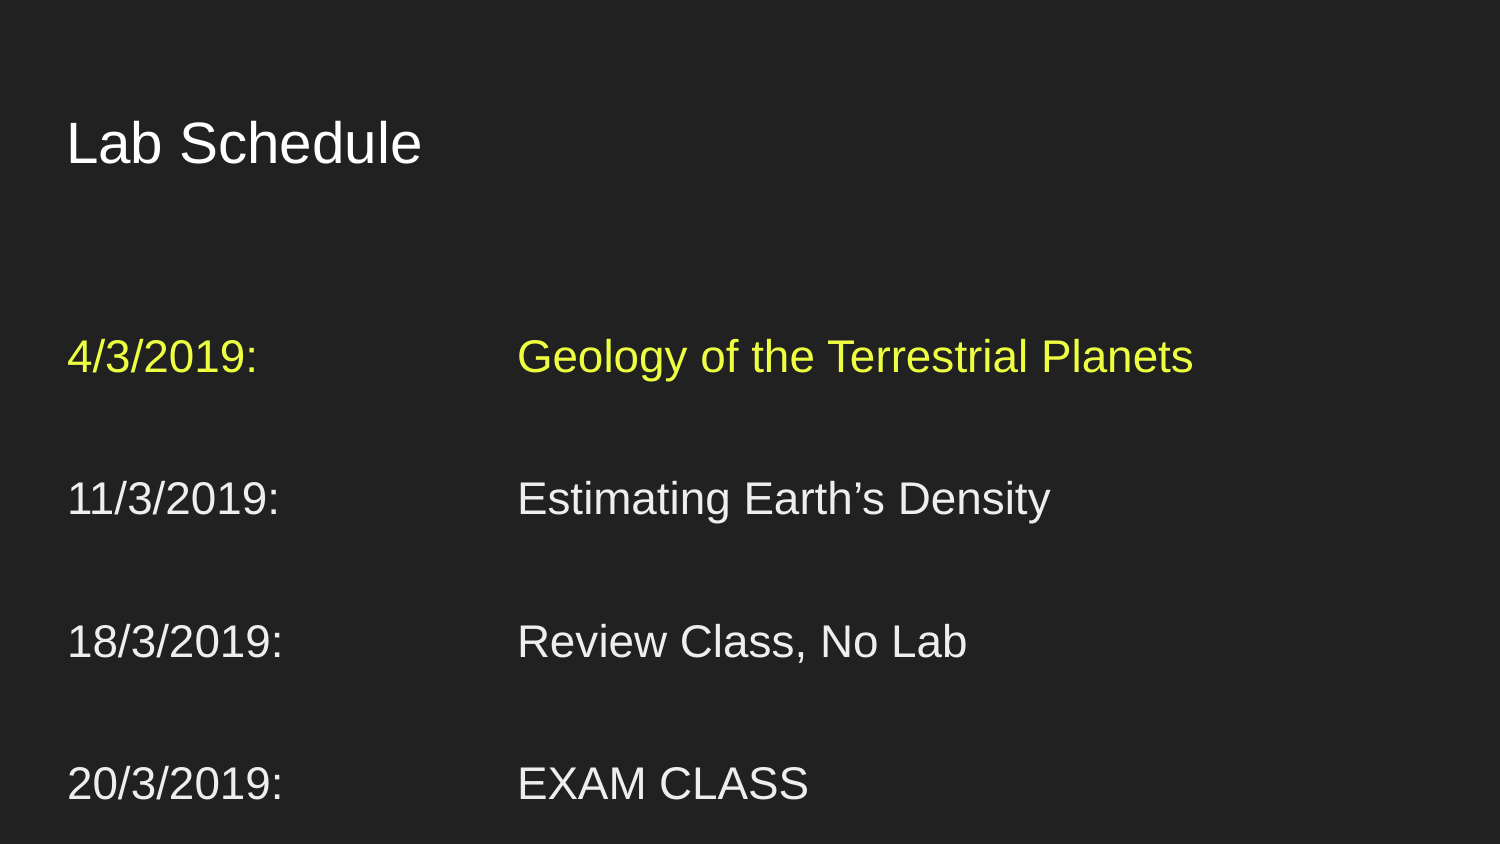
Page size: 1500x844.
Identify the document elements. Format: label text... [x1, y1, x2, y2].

text_box 4/3/2019: Geology of the Terrestrial Planets 11/3/2019: Estimating Earth’s Density 18/3/2019: Review Class, No Lab 20/3/2019: EXAM CLASS [52, 204, 1448, 844]
text_box Lab Schedule [51, 0, 1058, 258]
